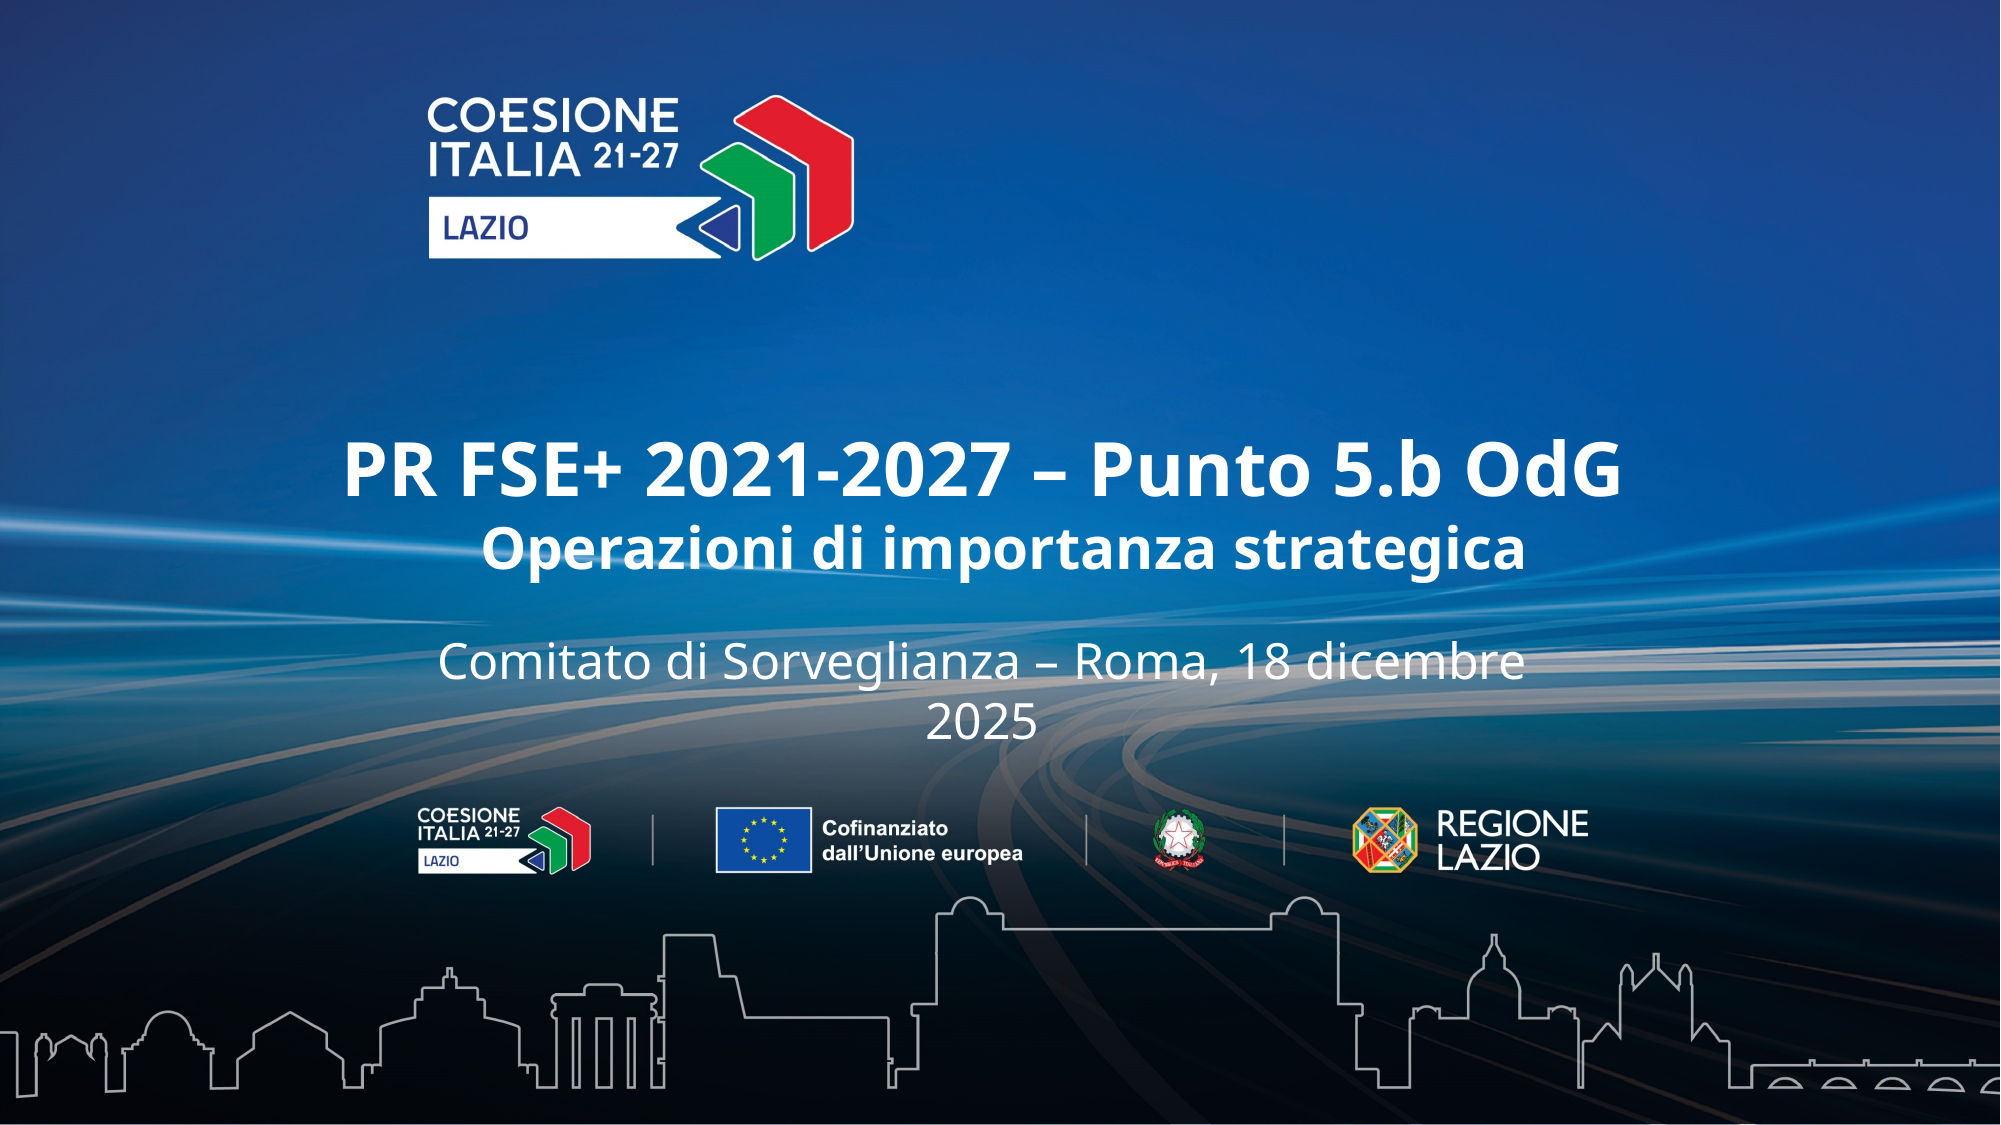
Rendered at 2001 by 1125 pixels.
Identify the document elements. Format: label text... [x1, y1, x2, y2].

picture [0, 655, 2000, 1125]
picture [0, 0, 2000, 713]
text_box PR FSE+ 2021-2027 – Punto 5.b OdG Operazioni di importanza strategica [326, 413, 1681, 589]
text_box Comitato di Sorveglianza – Roma, 18 dicembre 2025 [360, 502, 1605, 757]
